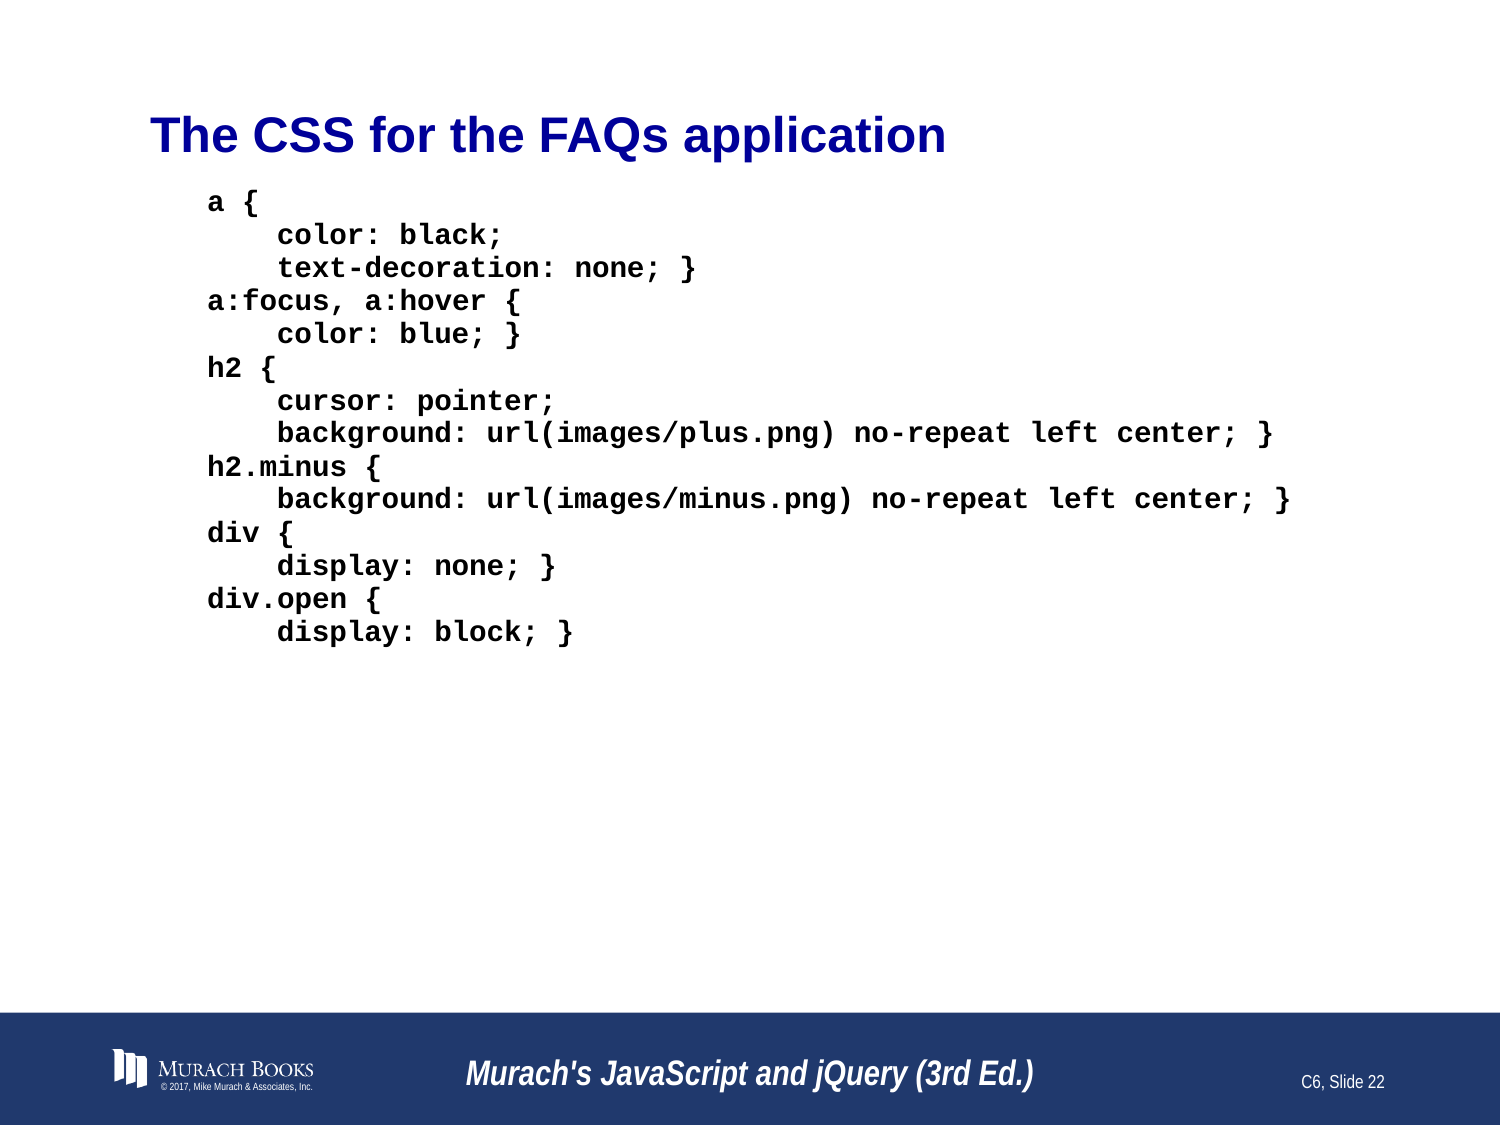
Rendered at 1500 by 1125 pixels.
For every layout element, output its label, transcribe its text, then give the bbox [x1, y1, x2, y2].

slide_number C6, Slide 22 [1087, 1025, 1400, 1100]
slide_number Murach's JavaScript and jQuery (3rd Ed.) [463, 1025, 1050, 1100]
title The CSS for the FAQs application [150, 102, 1350, 164]
footer © 2017, Mike Murach & Associates, Inc. [12, 1025, 463, 1100]
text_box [149, 187, 1350, 689]
